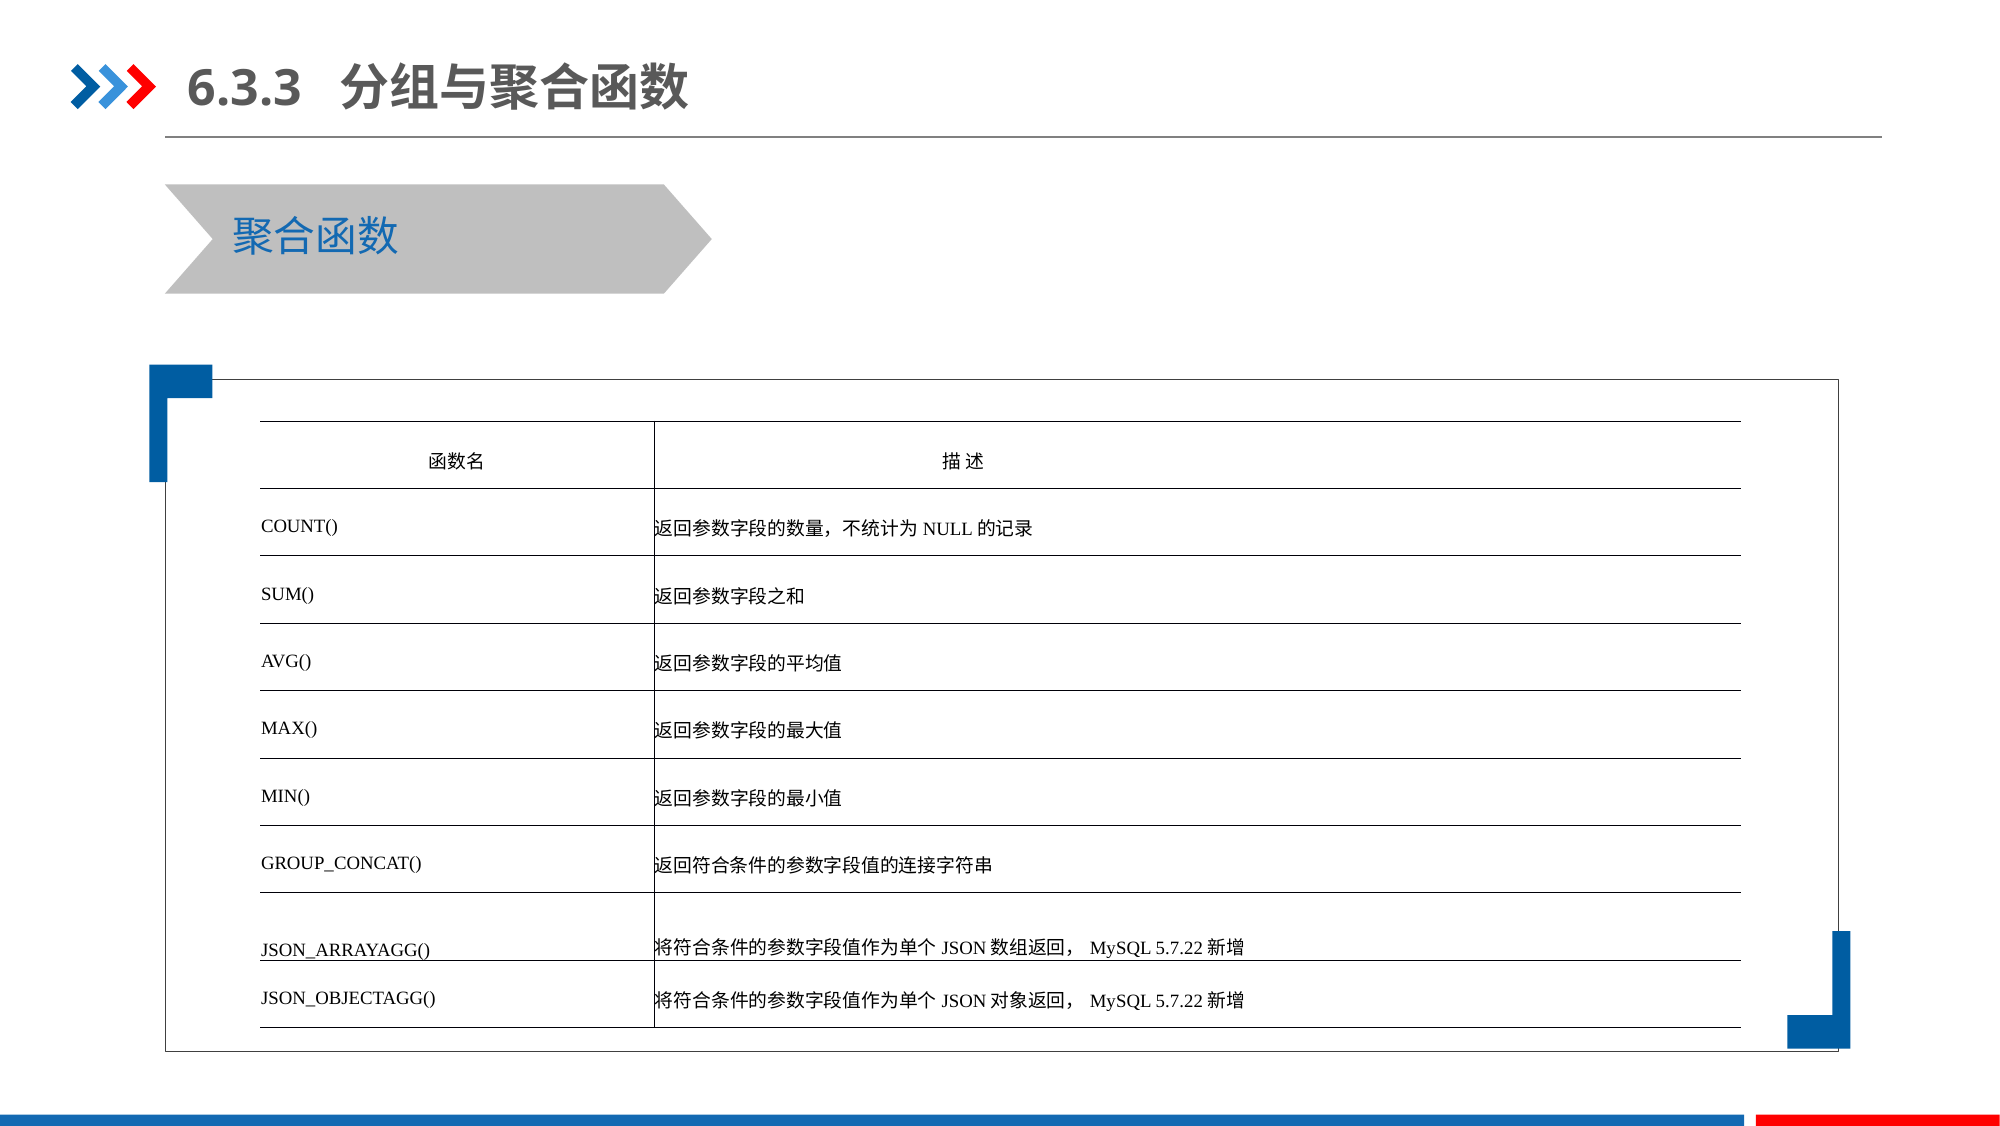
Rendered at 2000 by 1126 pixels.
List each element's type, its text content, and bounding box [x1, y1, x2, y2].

text_box 聚合函数 [217, 202, 414, 267]
table_cell AVG() [260, 624, 654, 690]
table_cell GROUP_CONCAT() [260, 826, 654, 892]
text_box [163, 378, 1841, 1053]
table_cell MIN() [260, 759, 654, 825]
table_cell 返回参数字段的最大值 [655, 691, 1741, 758]
text_box [164, 184, 712, 294]
table_cell 返回参数字段的数量，不统计为NULL的记录 [655, 489, 1741, 555]
table_cell 将符合条件的参数字段值作为单个JSON数组返回，MySQL 5.7.22新增 [655, 893, 1741, 960]
table_cell JSON_ARRAYAGG() [260, 893, 654, 960]
table_header 描 述 [655, 422, 1741, 488]
table_cell JSON_OBJECTAGG() [260, 961, 654, 1027]
table_cell MAX() [260, 691, 654, 758]
table_header 函数名 [260, 422, 654, 488]
table_cell COUNT() [260, 489, 654, 555]
table_cell 将符合条件的参数字段值作为单个JSON对象返回，MySQL 5.7.22新增 [655, 961, 1741, 1027]
table_cell 返回符合条件的参数字段值的连接字符串 [655, 826, 1741, 892]
text_box [1785, 929, 1852, 1051]
table_cell 返回参数字段之和 [655, 556, 1741, 623]
table_cell 返回参数字段的最小值 [655, 759, 1741, 825]
table_cell 返回参数字段的平均值 [655, 624, 1741, 690]
text_box [147, 363, 215, 484]
text_box 6.3.3 分组与聚合函数 [187, 43, 827, 127]
table_cell SUM() [260, 556, 654, 623]
